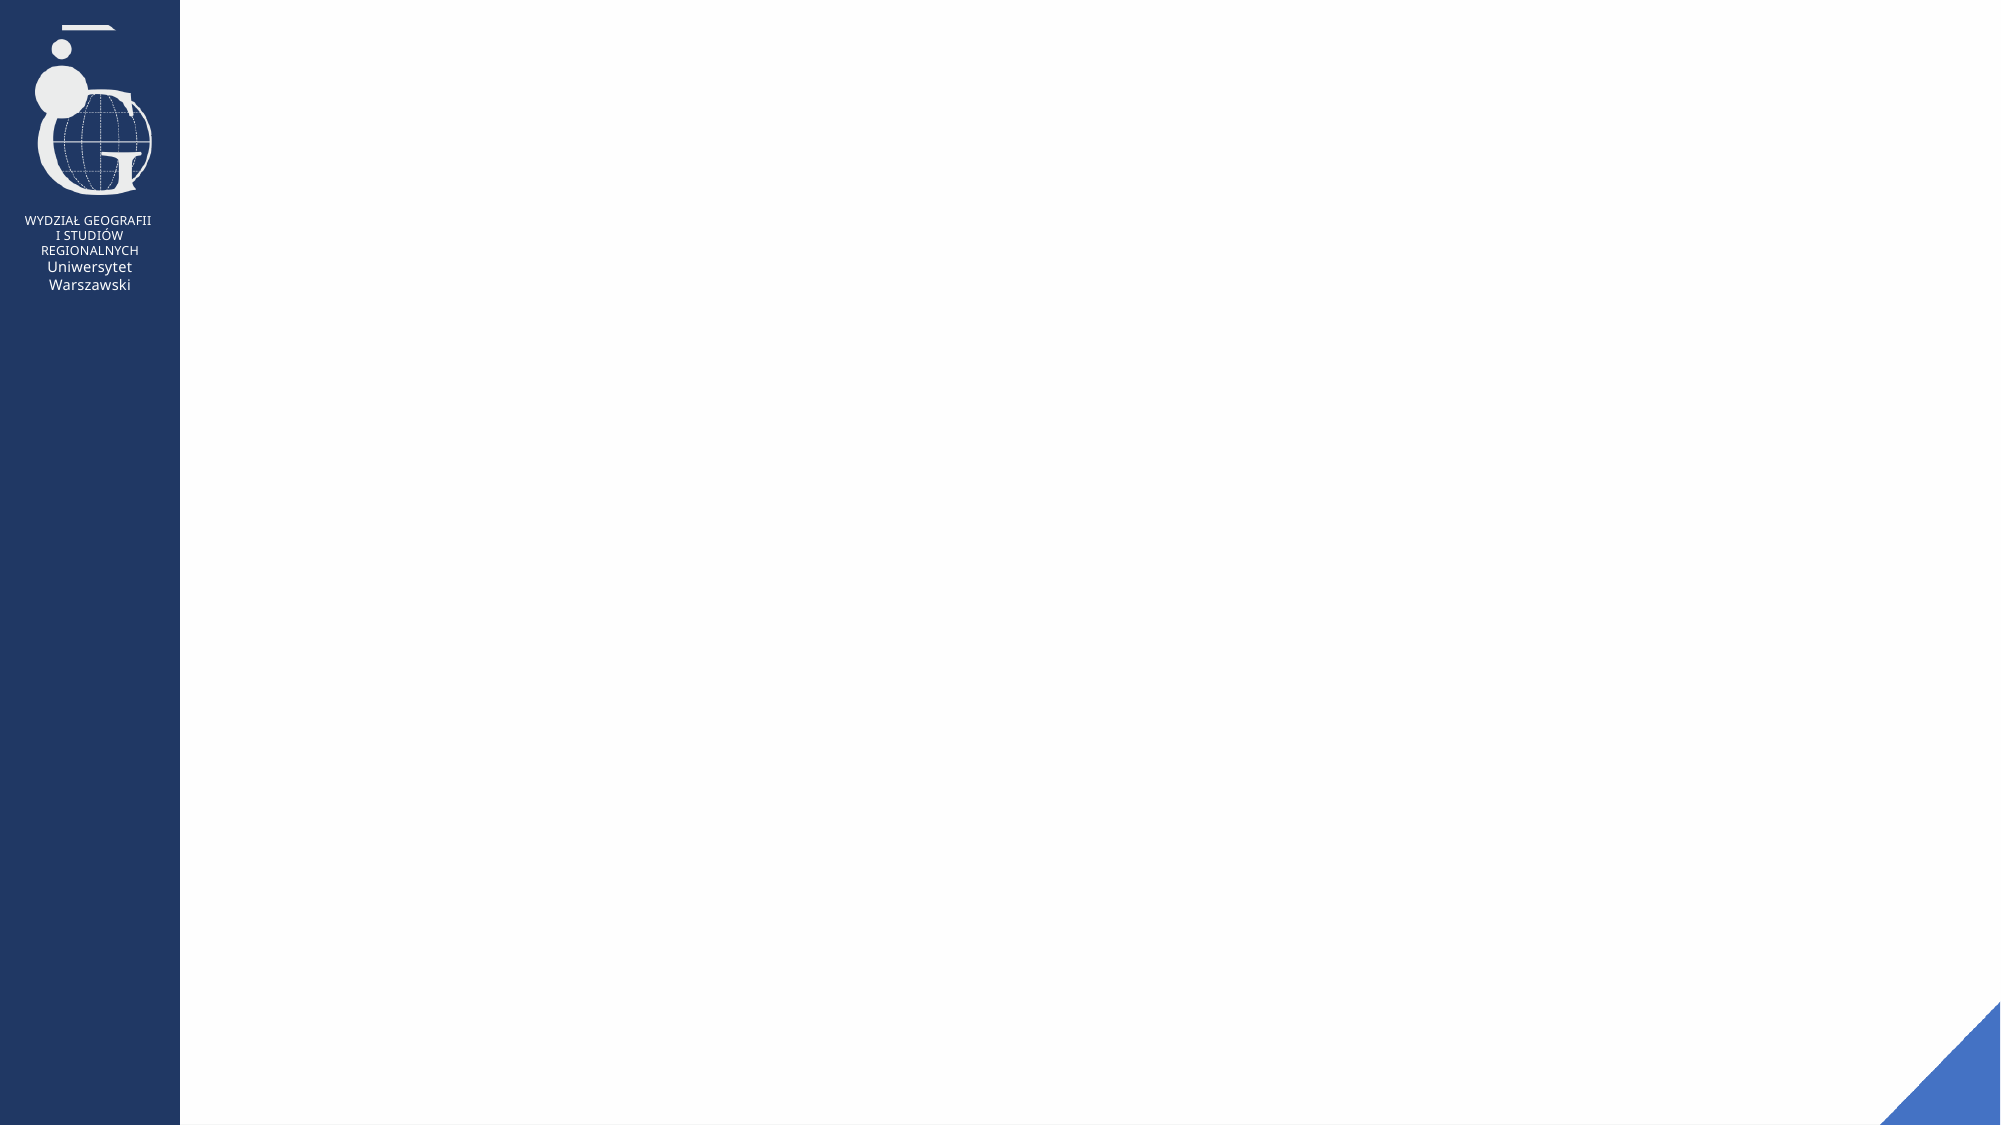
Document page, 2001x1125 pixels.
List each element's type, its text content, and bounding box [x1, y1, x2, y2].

text_box WYDZIAŁ GEOGRAFII I STUDIÓW REGIONALNYCH Uniwersytet Warszawski [0, 205, 180, 301]
text_box [0, 0, 181, 1125]
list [35, 25, 161, 195]
picture [181, 0, 2001, 1125]
